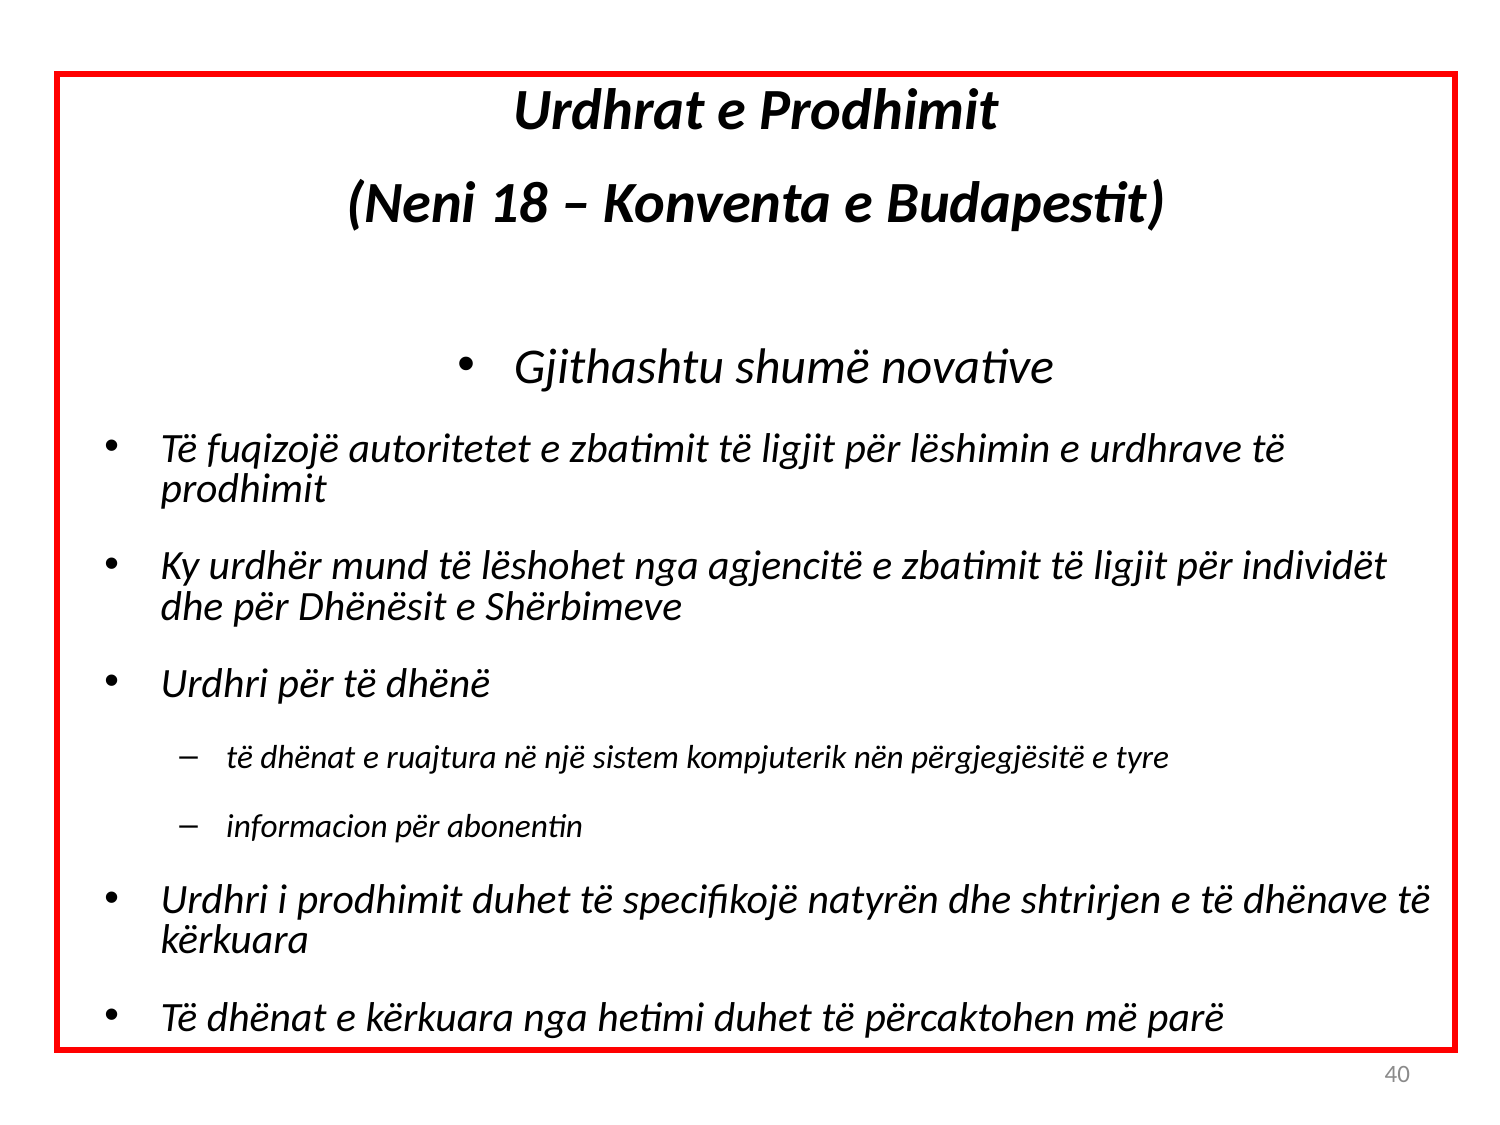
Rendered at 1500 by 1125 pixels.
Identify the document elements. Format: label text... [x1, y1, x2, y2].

slide_number 40 [1074, 1050, 1425, 1103]
text_box Urdhrat e Prodhimit (Neni 18 – Konventa e Budapestit) Gjithashtu shumë novative Të fuqizojë autoritetet e zbatimit të ligjit për lëshimin e urdhrave të prodhimit Ky urdhër mund të lëshohet nga agjencitë e zbatimit të ligjit për individët dhe për Dhënësit e Shërbimeve Urdhri për të dhënë të dhënat e ruajtura në një sistem kompjuterik nën përgjegjësitë e tyre informacion për abonentin Urdhri i prodhimit duhet të specifikojë natyrën dhe shtrirjen e të dhënave të kërkuara Të dhënat e kërkuara nga hetimi duhet të përcaktohen më parë [57, 73, 1455, 1050]
